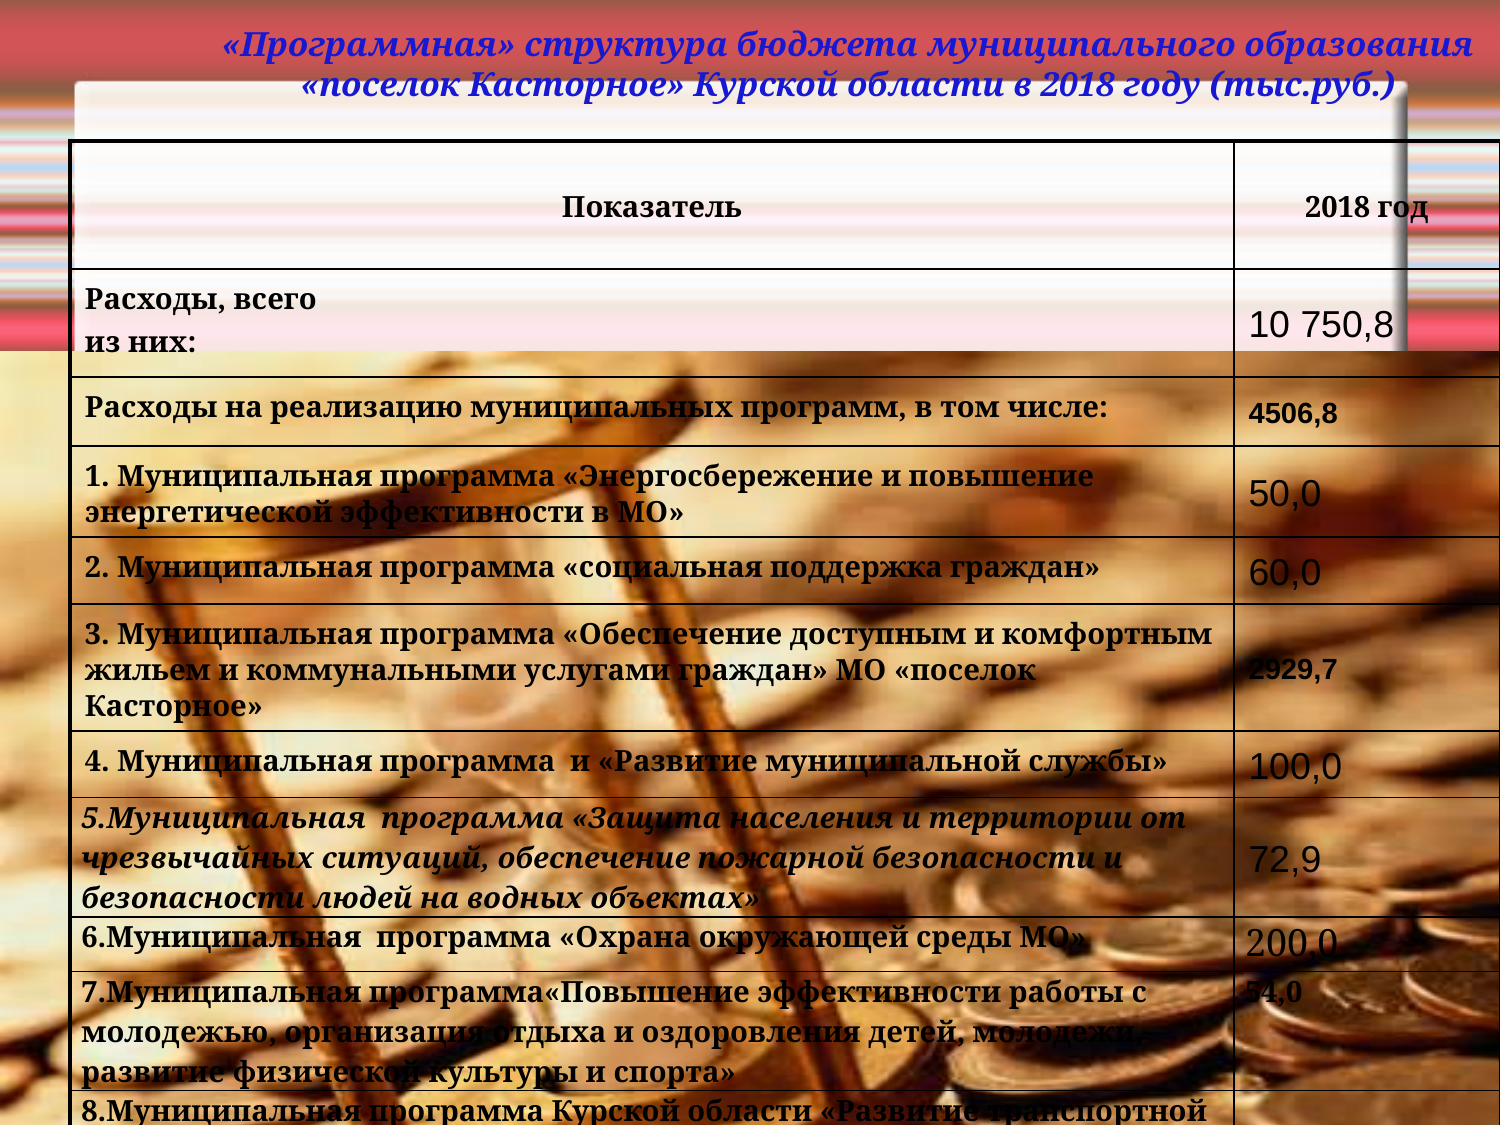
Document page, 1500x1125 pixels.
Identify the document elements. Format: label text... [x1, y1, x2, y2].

table_cell 10 750,8 [1235, 270, 1499, 349]
picture [0, 0, 1500, 1125]
table_header Показатель [72, 143, 1233, 268]
title «Программная» структура бюджета муниципального образования «поселок Касторное» Курской области в 2018 году (тыс.руб.) [149, 0, 1500, 126]
table_cell Расходы, всего из них: [72, 270, 1233, 349]
table_header 2018 год [1235, 143, 1499, 268]
